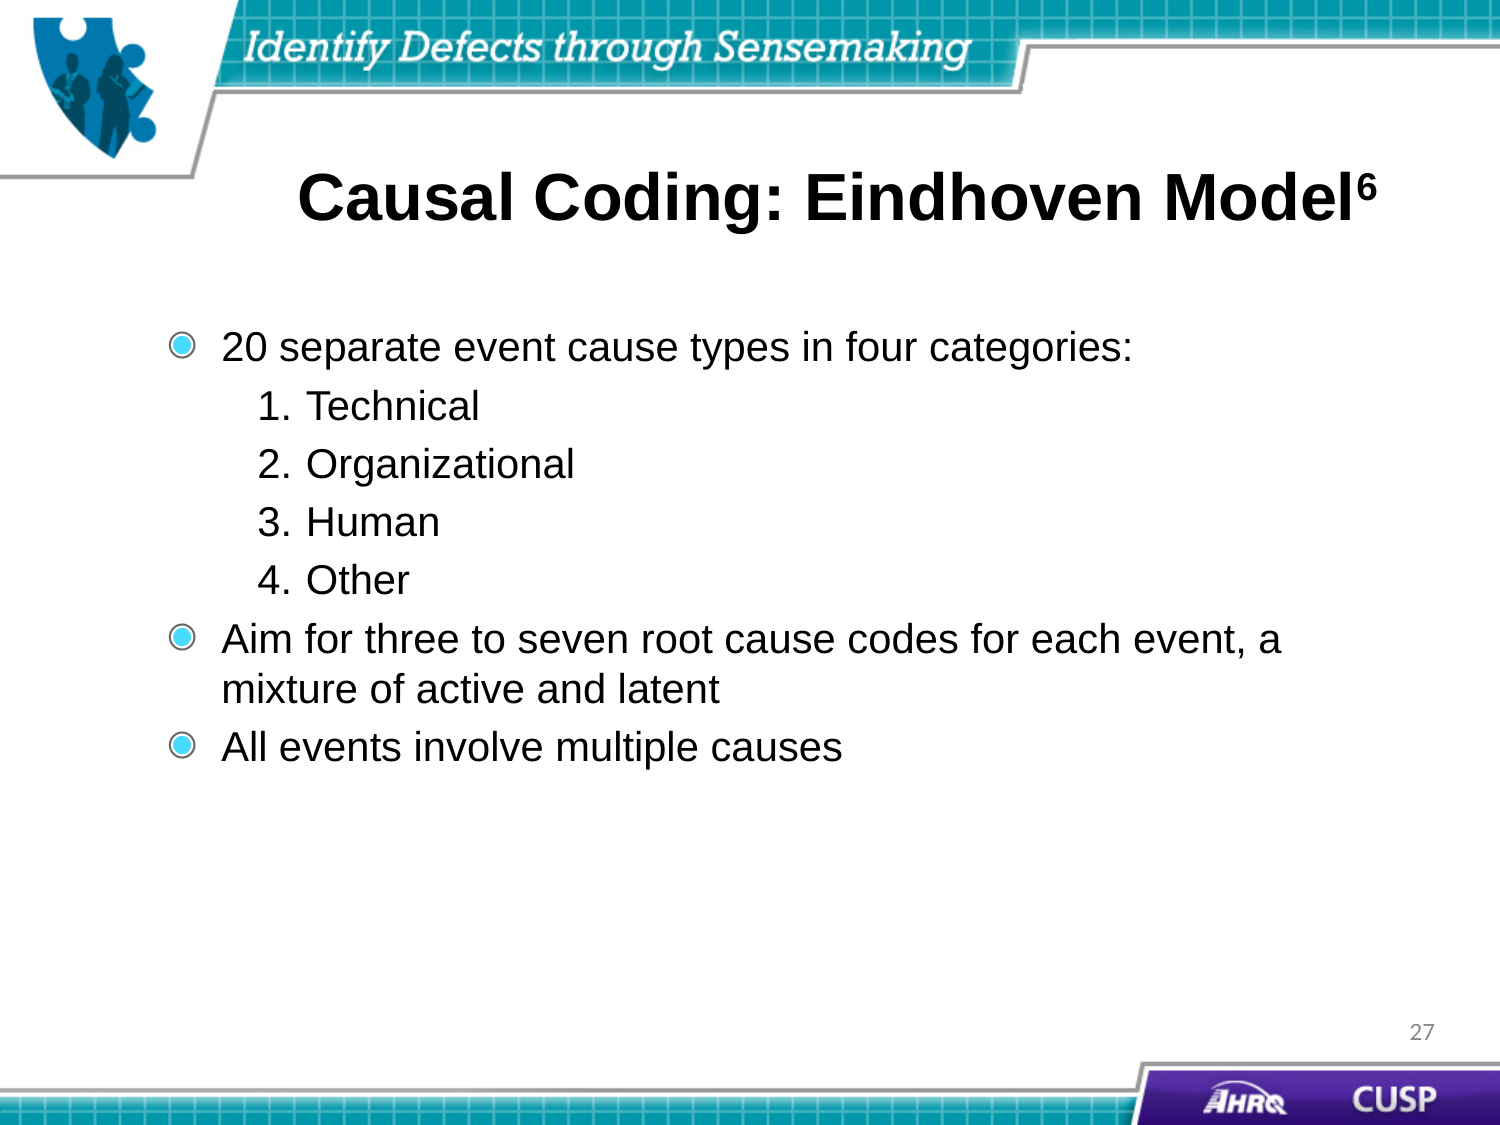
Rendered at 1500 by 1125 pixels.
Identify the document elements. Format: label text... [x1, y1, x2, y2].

list 20 separate event cause types in four categories: Technical Organizational Human Other Aim for three to seven root cause codes for each event, a mixture of active and latent All events involve multiple causes [149, 312, 1438, 1001]
title Causal Coding: Eindhoven Model6 [162, 99, 1500, 288]
slide_number 27 [1100, 999, 1450, 1060]
picture [0, 0, 1500, 1125]
